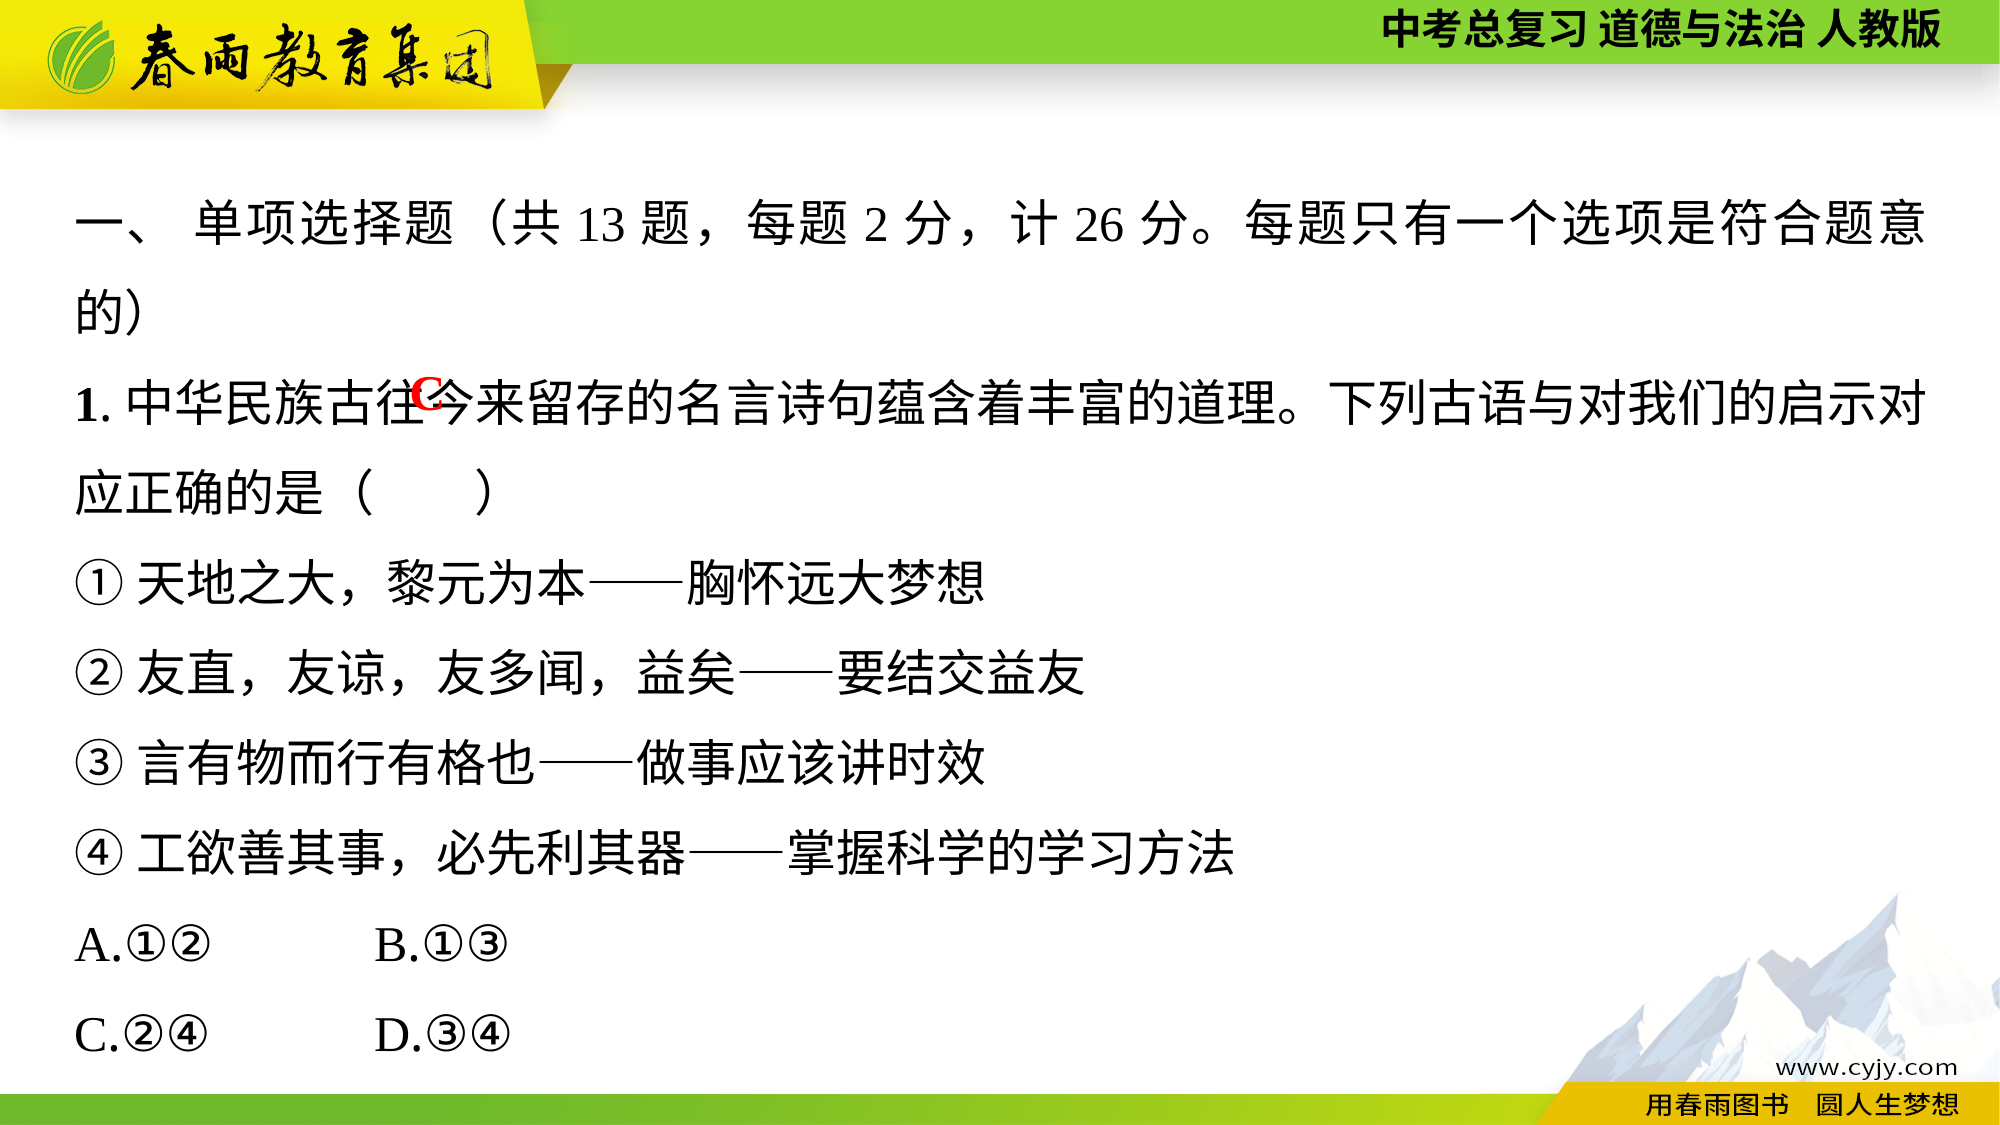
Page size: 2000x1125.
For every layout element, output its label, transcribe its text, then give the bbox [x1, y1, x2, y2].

text_box C [394, 352, 461, 428]
list 一、 单项选择题（共13题，每题2分，计26分。每题只有一个选项是符合题意的） 1.中华民族古往今来留存的名言诗句蕴含着丰富的道理。下列古语与对我们的启示对应正确的是（ ） ①天地之大，黎元为本——胸怀远大梦想 ②友直，友谅，友多闻，益矣——要结交益友 ③言有物而行有格也——做事应该讲时效 ④工欲善其事，必先利其器——掌握科学的学习方法 A.①② B.①③ C.②④ D.③④ [59, 154, 1944, 976]
picture [0, 0, 2000, 1125]
